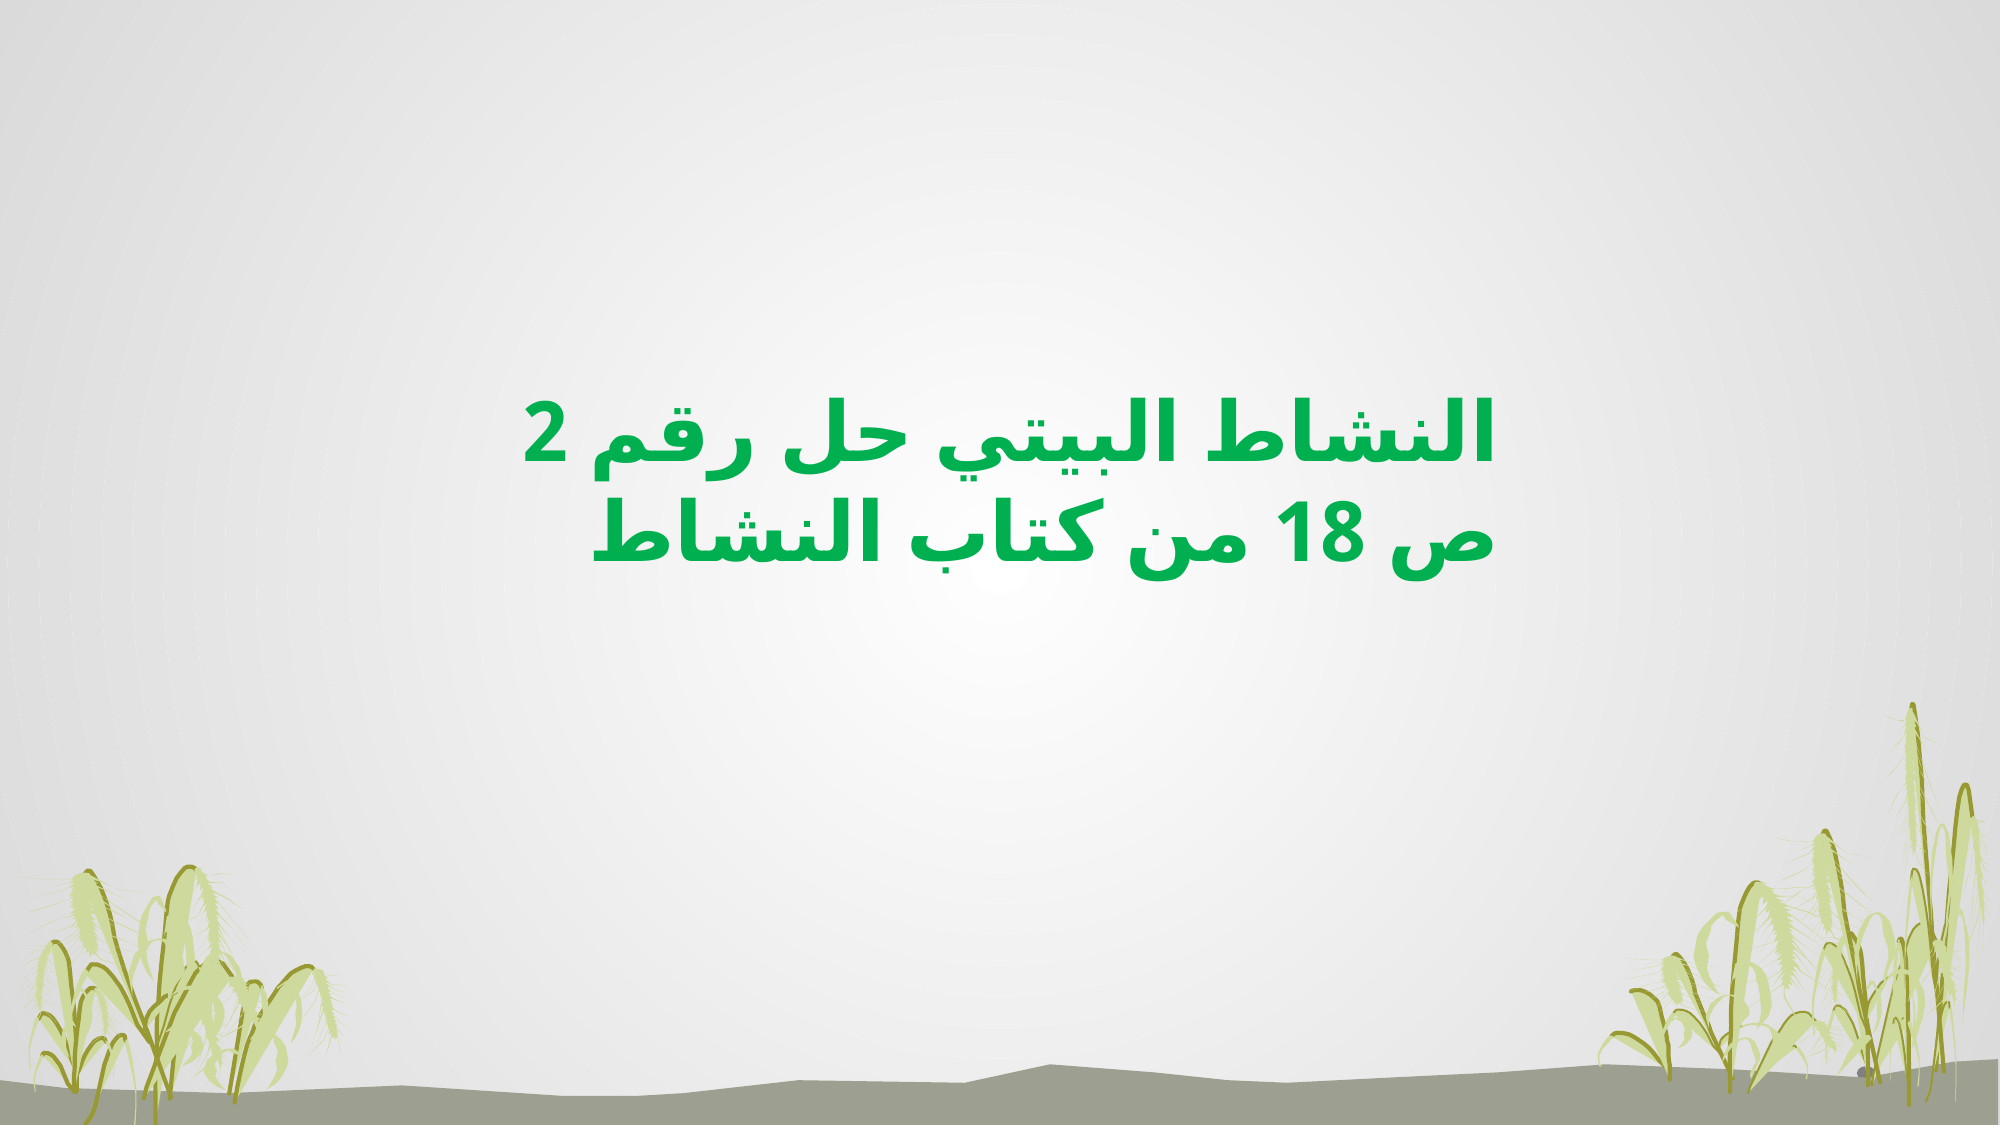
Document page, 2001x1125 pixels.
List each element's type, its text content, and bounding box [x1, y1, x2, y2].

text_box النشاط البيتي حل رقم 2 ص 18 من كتاب النشاط [417, 370, 1583, 585]
